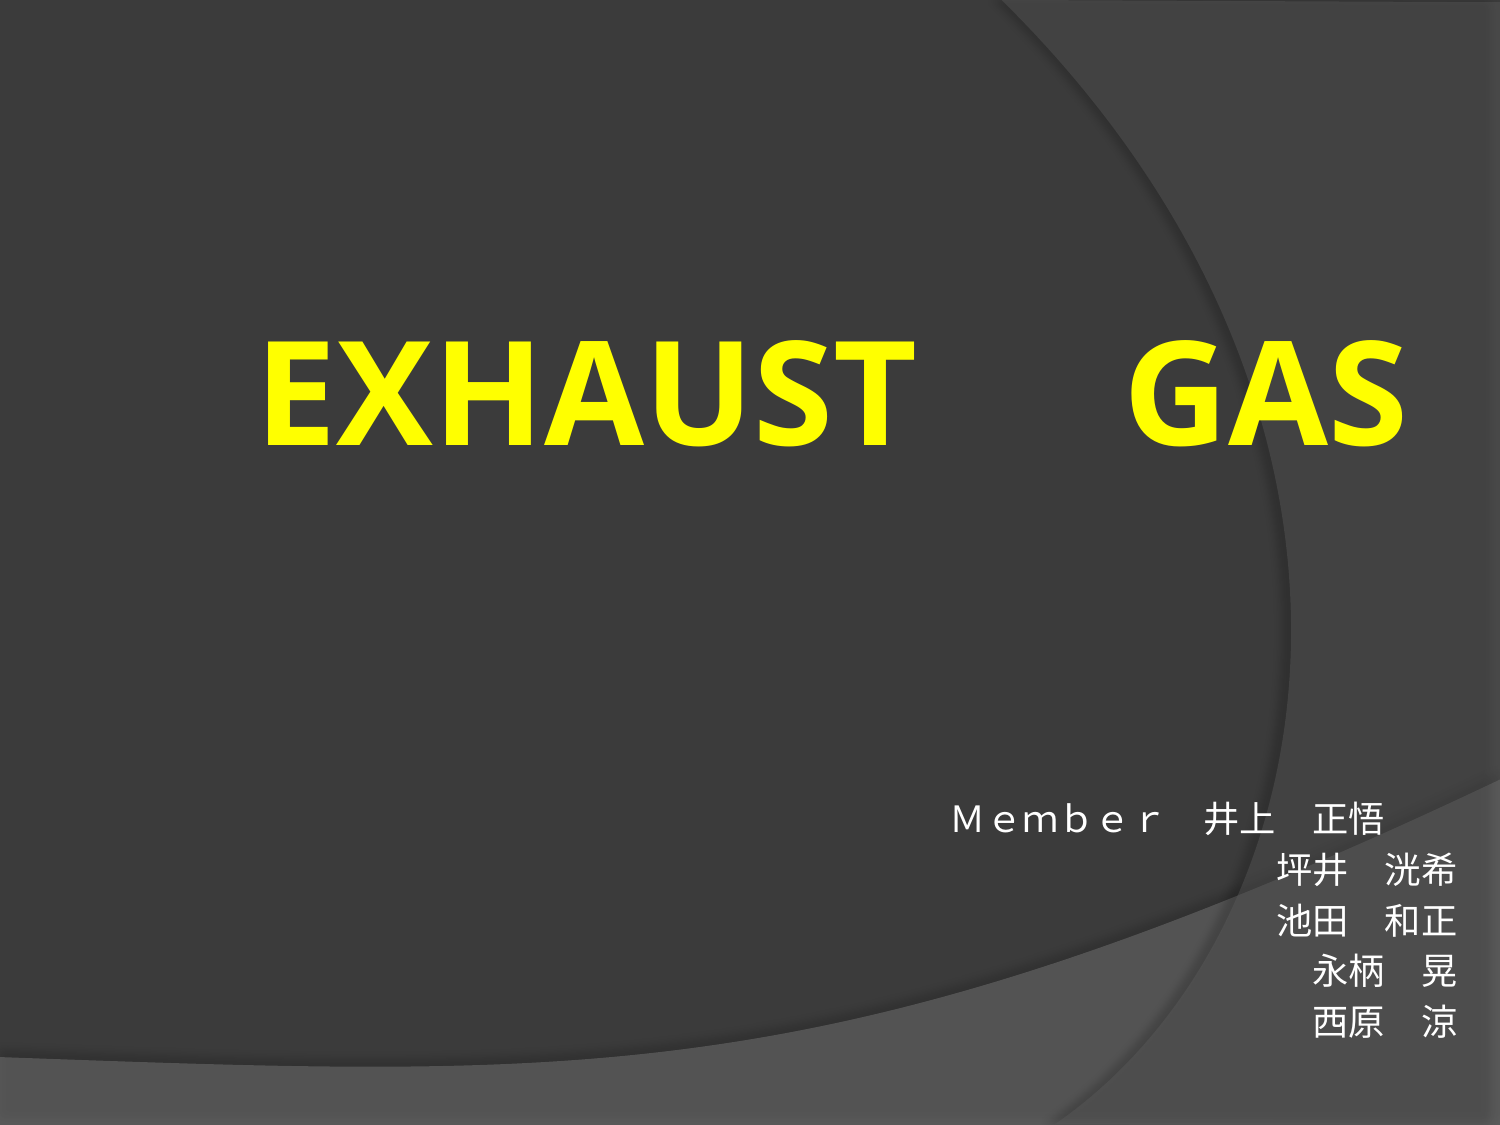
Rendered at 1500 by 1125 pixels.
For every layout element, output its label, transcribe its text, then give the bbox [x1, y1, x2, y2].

title Exhaust Gas [140, 292, 1416, 617]
subtitle Ｍｅｍｂｅｒ 井上 正悟 坪井 洸希 池田 和正 永柄 晃 西原 涼 [853, 795, 1465, 1043]
